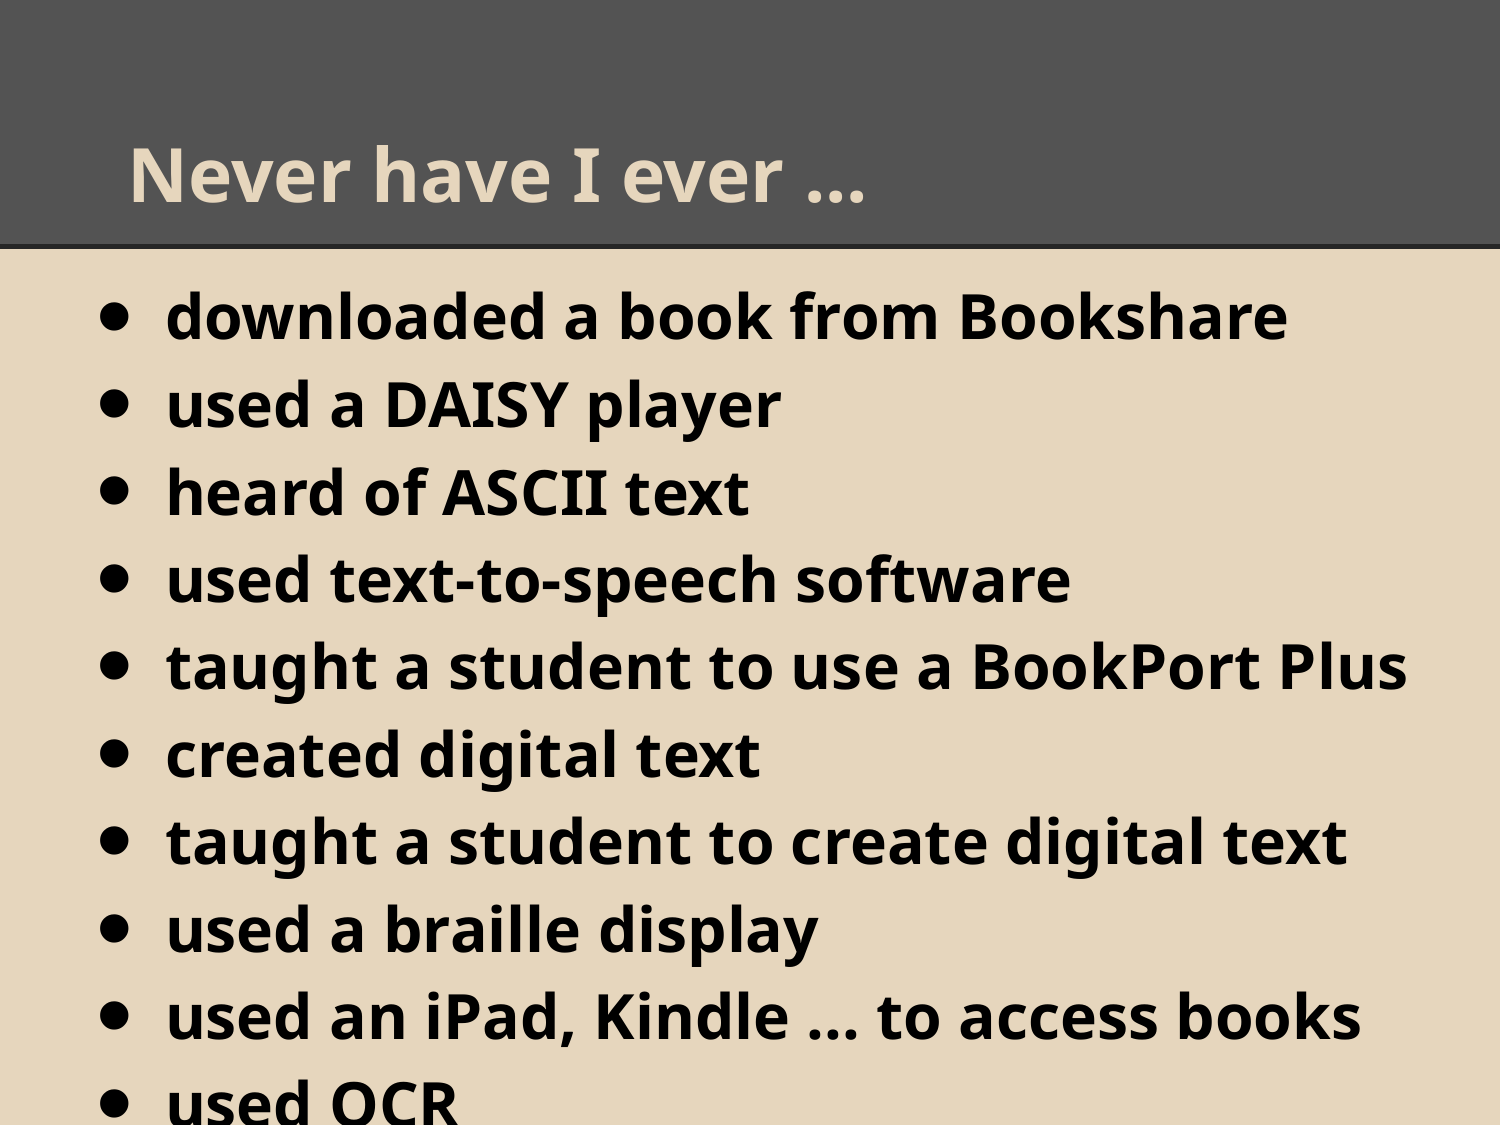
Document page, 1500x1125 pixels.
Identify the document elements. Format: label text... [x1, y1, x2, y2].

title Never have I ever ... [75, 14, 1425, 233]
list downloaded a book from Bookshare used a DAISY player heard of ASCII text used text-to-speech software taught a student to use a BookPort Plus created digital text taught a student to create digital text used a braille display used an iPad, Kindle ... to access books used OCR [75, 262, 1425, 1125]
